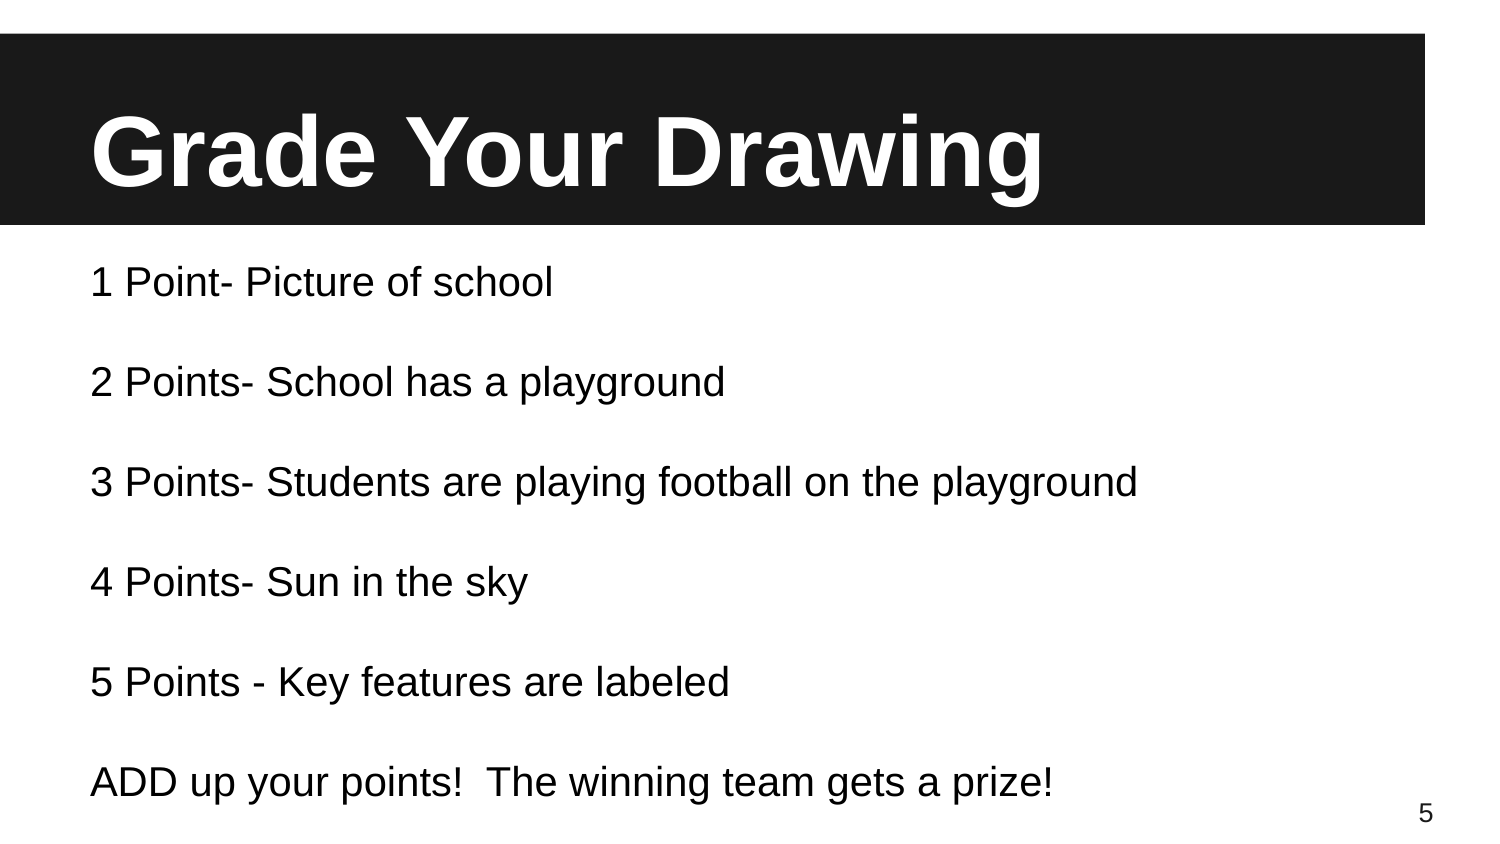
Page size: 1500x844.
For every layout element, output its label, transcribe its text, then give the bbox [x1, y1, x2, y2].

slide_number 5 [1403, 779, 1494, 844]
list 1 Point- Picture of school 2 Points- School has a playground 3 Points- Students are playing football on the playground 4 Points- Sun in the sky 5 Points - Key features are labeled ADD up your points! The winning team gets a prize! [75, 239, 1425, 808]
title Grade Your Drawing [75, 33, 1425, 222]
